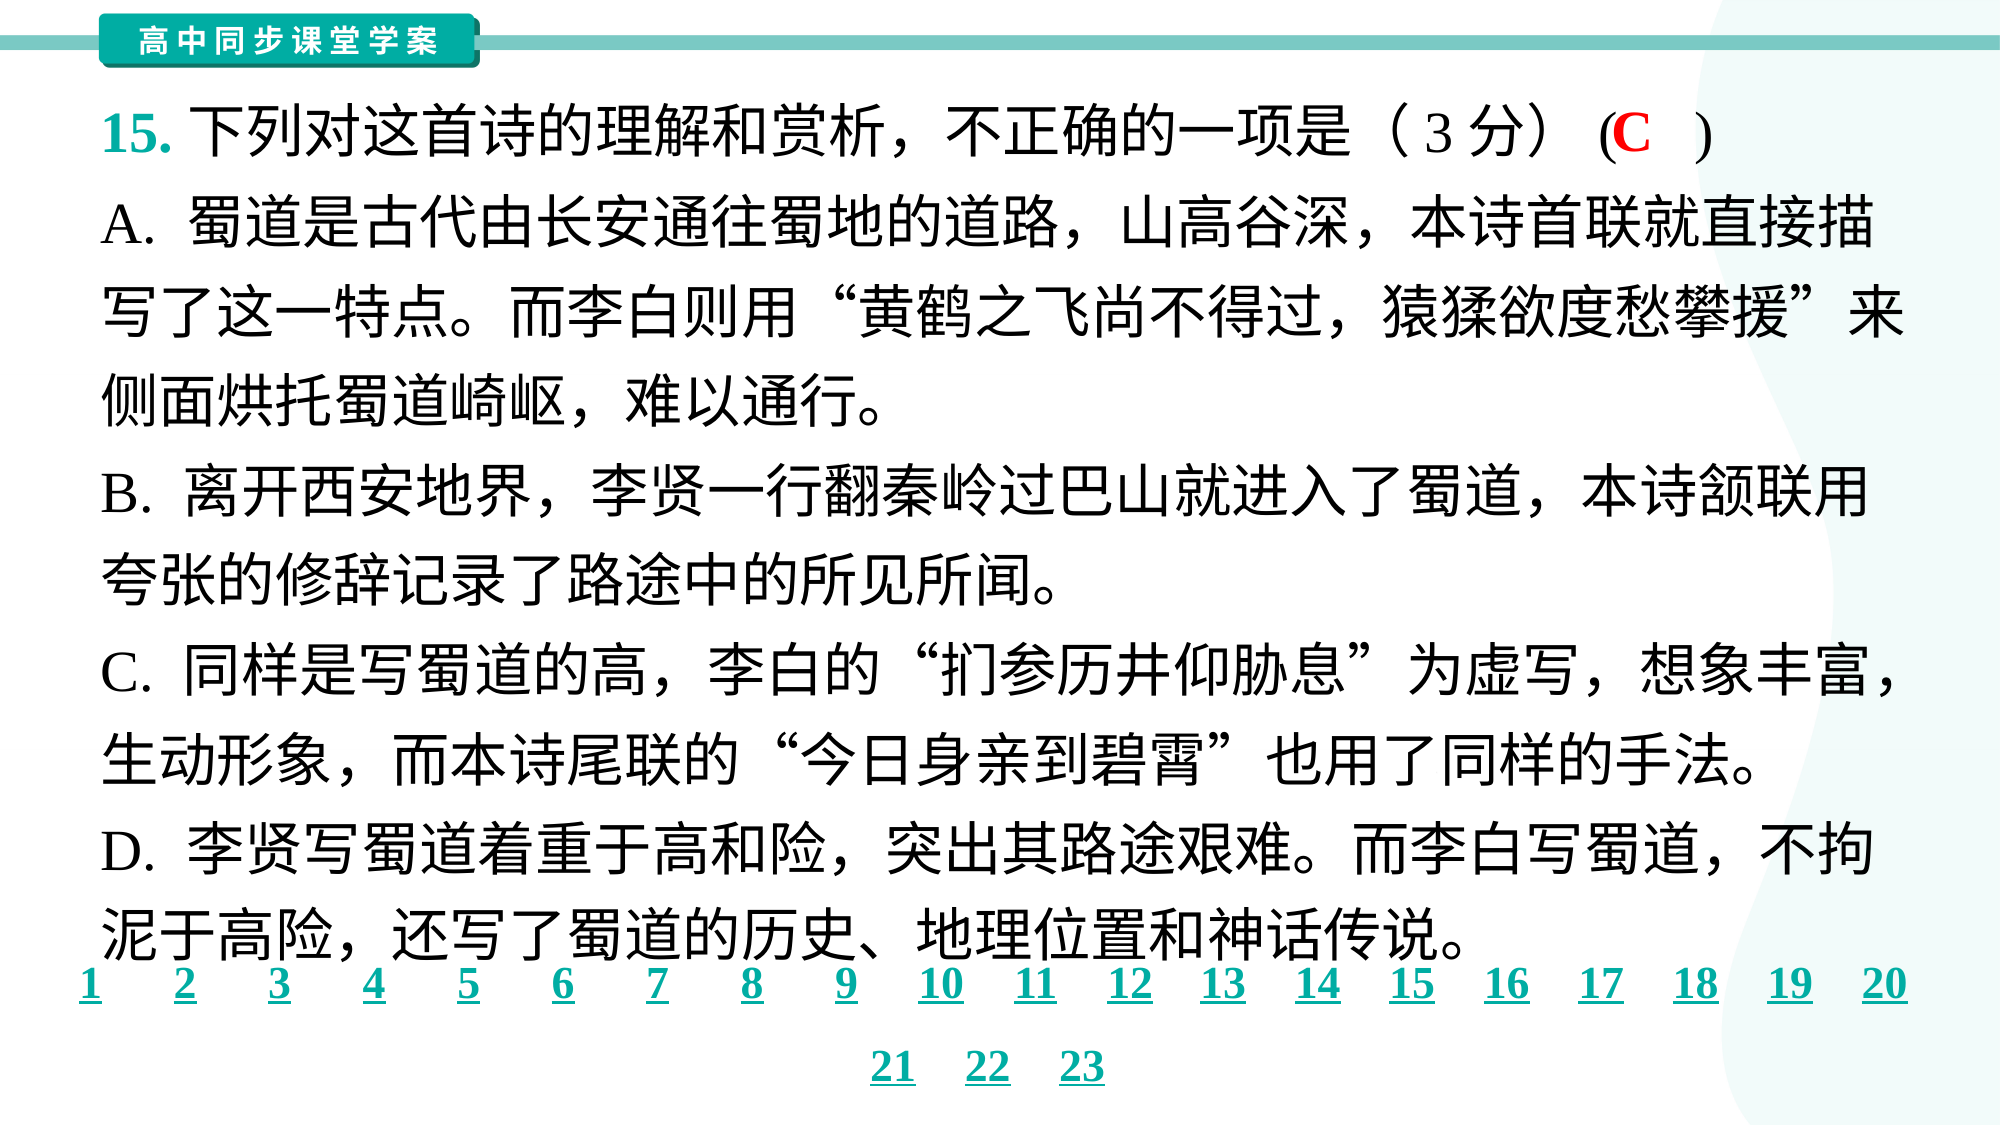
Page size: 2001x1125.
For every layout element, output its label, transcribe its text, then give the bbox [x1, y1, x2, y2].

text_box A. 蜀道是古代由长安通往蜀地的道路，山高谷深，本诗首联就直接描 写了这一特点。而李白则用“黄鹤之飞尚不得过，猿猱欲度愁攀援”来 侧面烘托蜀道崎岖，难以通行。 B. 离开西安地界，李贤一行翻秦岭过巴山就进入了蜀道，本诗颔联用 夸张的修辞记录了路途中的所见所闻。 C. 同样是写蜀道的高，李白的“扪参历井仰胁息”为虚写，想象丰富， 生动形象，而本诗尾联的“今日身亲到碧霄”也用了同样的手法。 D. 李贤写蜀道着重于高和险，突出其路途艰难。而李白写蜀道，不拘 泥于高险，还写了蜀道的历史、地理位置和神话传说。 [100, 165, 1899, 962]
picture [0, 0, 2000, 1125]
text_box 15.下列对这首诗的理解和赏析，不正确的一项是（3分）( ) [1675, 76, 1899, 157]
text_box C [1589, 75, 1675, 157]
text_box 15.下列对这首诗的理解和赏析，不正确的一项是（3分）( ) [100, 76, 1589, 157]
